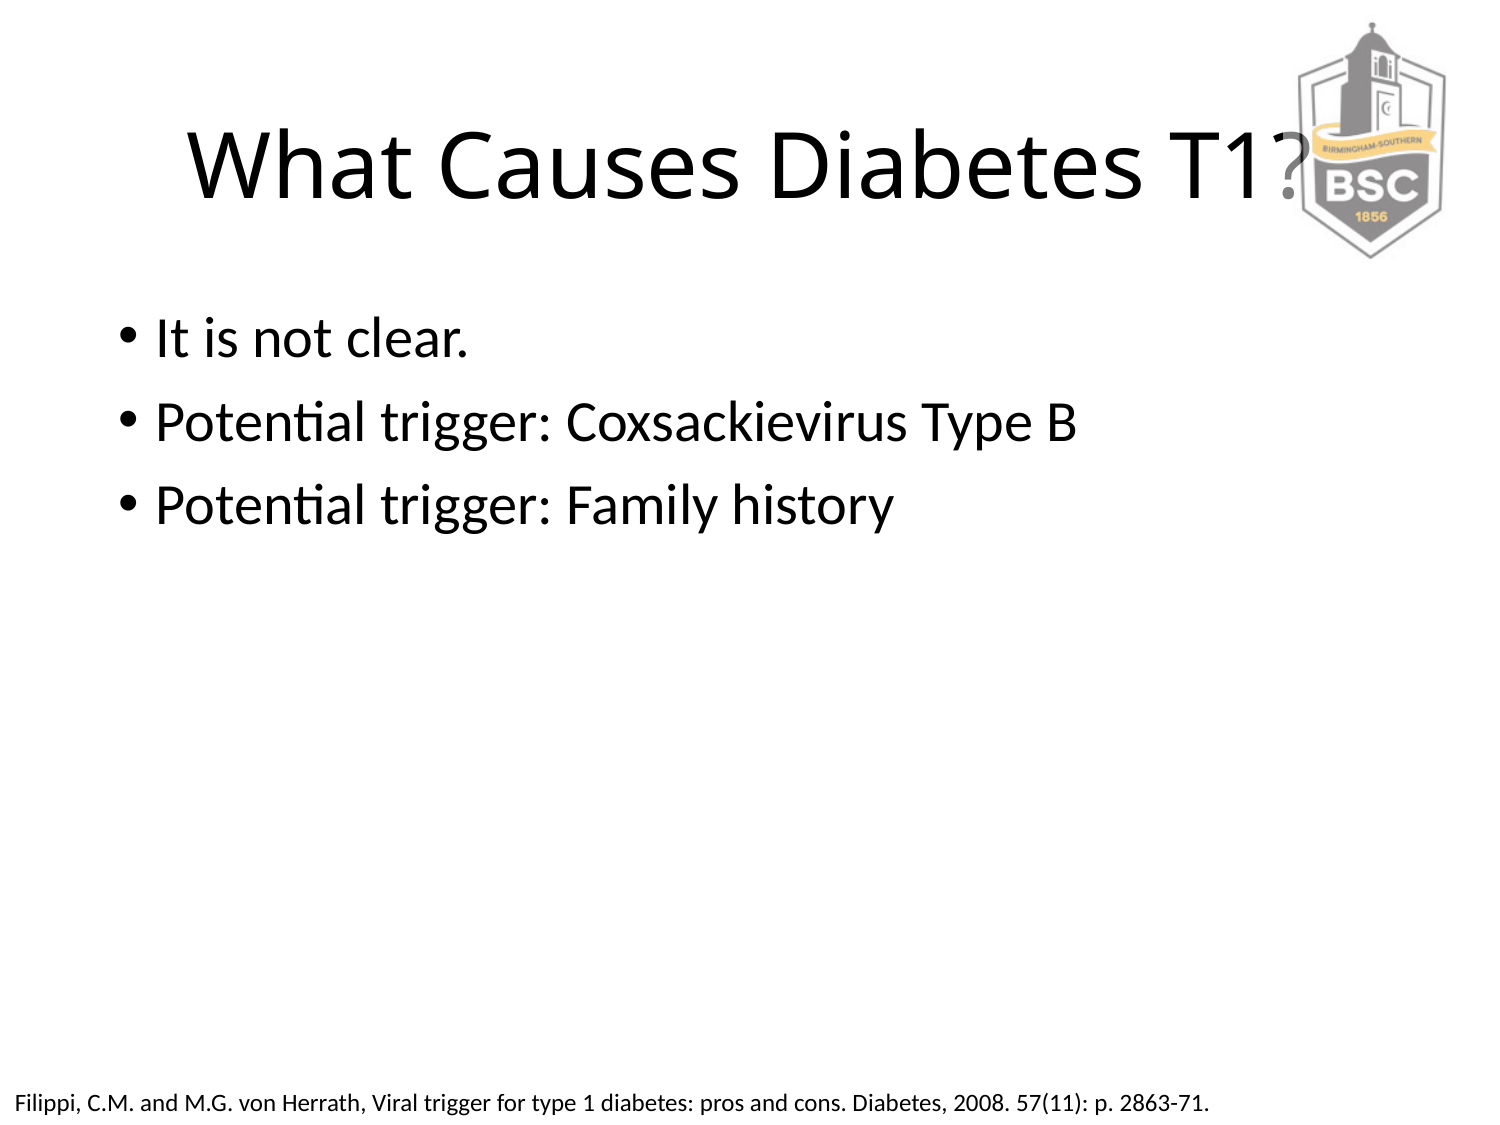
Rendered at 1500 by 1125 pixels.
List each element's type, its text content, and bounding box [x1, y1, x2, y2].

text_box Filippi, C.M. and M.G. von Herrath, Viral trigger for type 1 diabetes: pros and cons. Diabetes, 2008. 57(11): p. 2863-71. [0, 1079, 1262, 1125]
title What Causes Diabetes T1? [103, 59, 1397, 278]
list It is not clear. Potential trigger: Coxsackievirus Type B Potential trigger: Family history [103, 299, 1397, 1014]
picture [1283, 14, 1461, 269]
